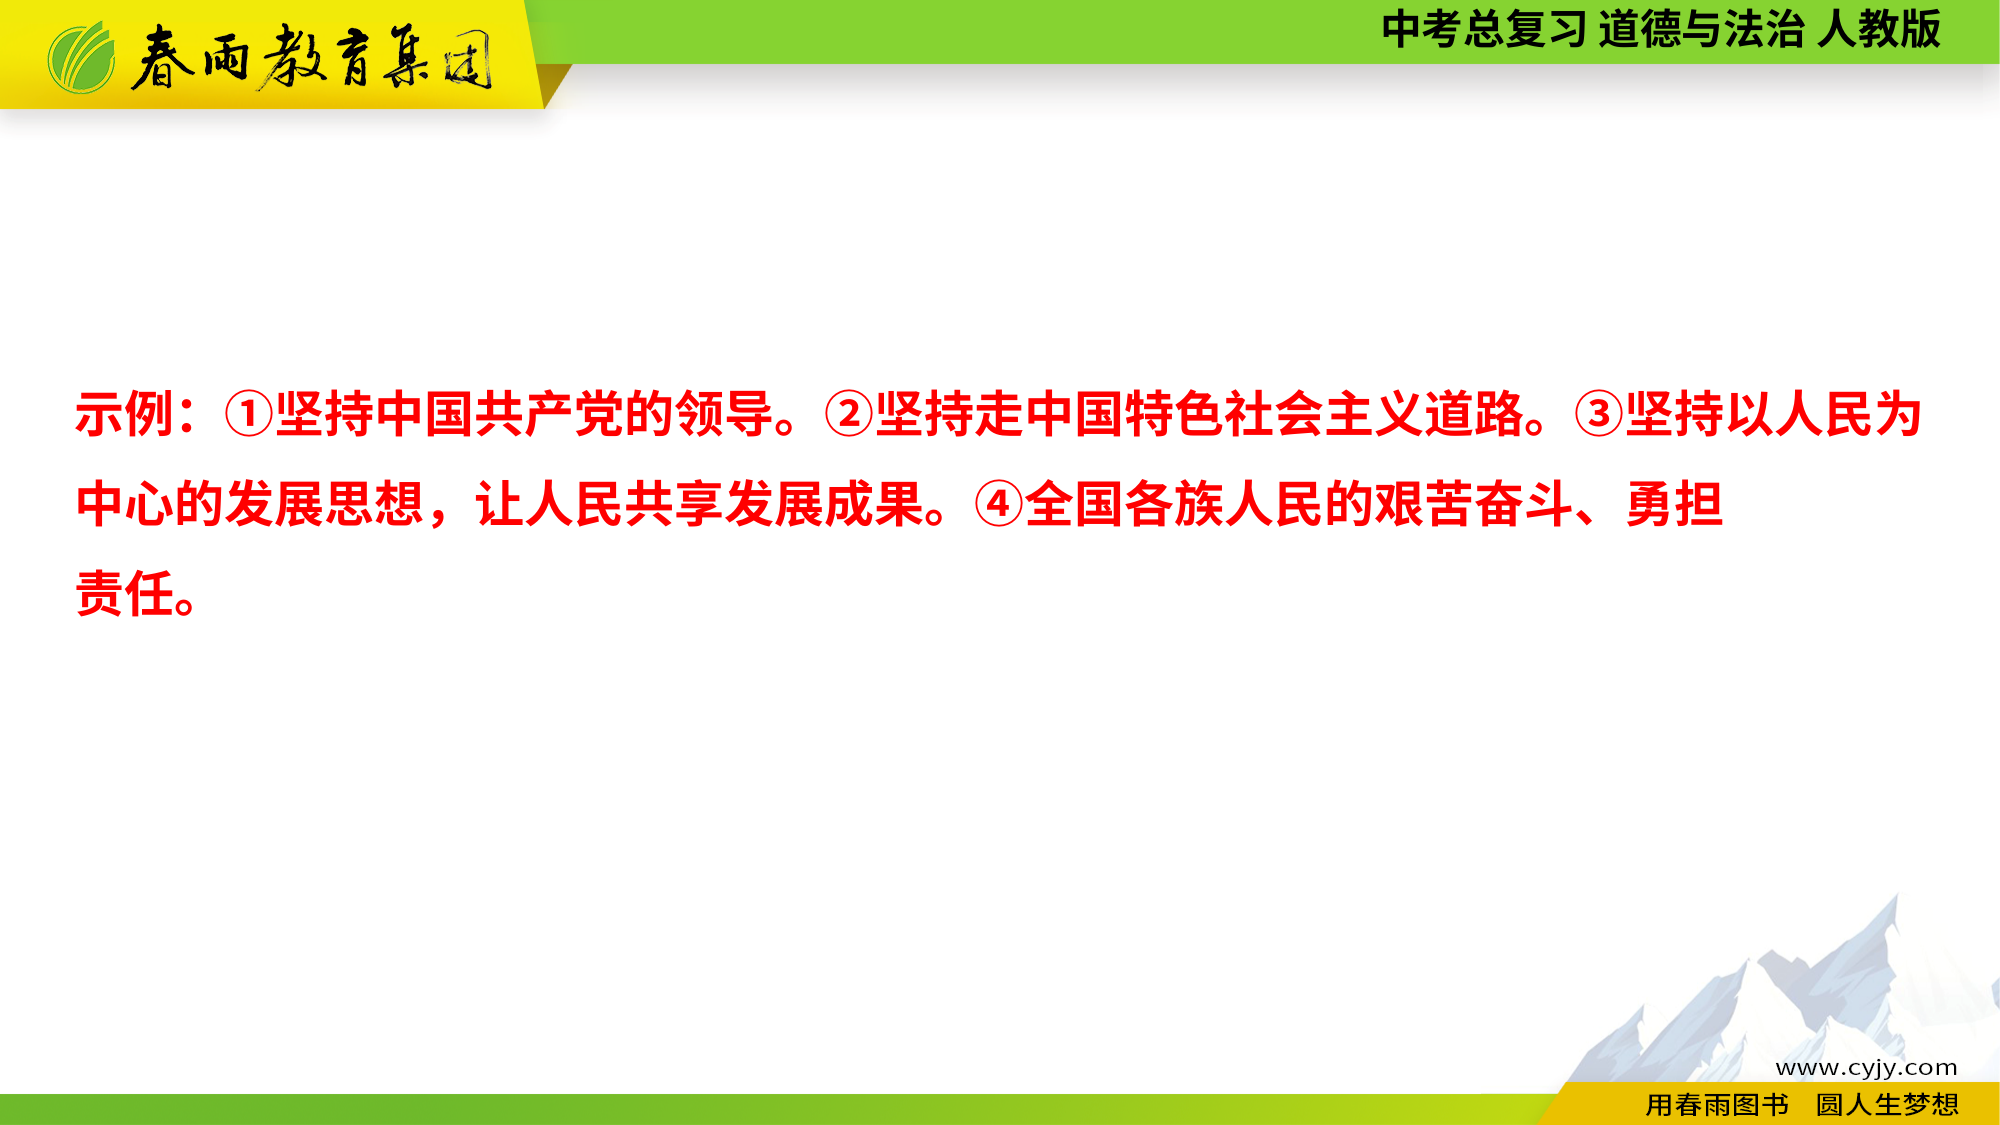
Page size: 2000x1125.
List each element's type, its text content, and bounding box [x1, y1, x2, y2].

picture [0, 0, 2000, 1125]
list 示例：①坚持中国共产党的领导。②坚持走中国特色社会主义道路。③坚持以人民为中心的发展思想，让人民共享发展成果。④全国各族人民的艰苦奋斗、勇担 责任。 [59, 345, 1944, 622]
